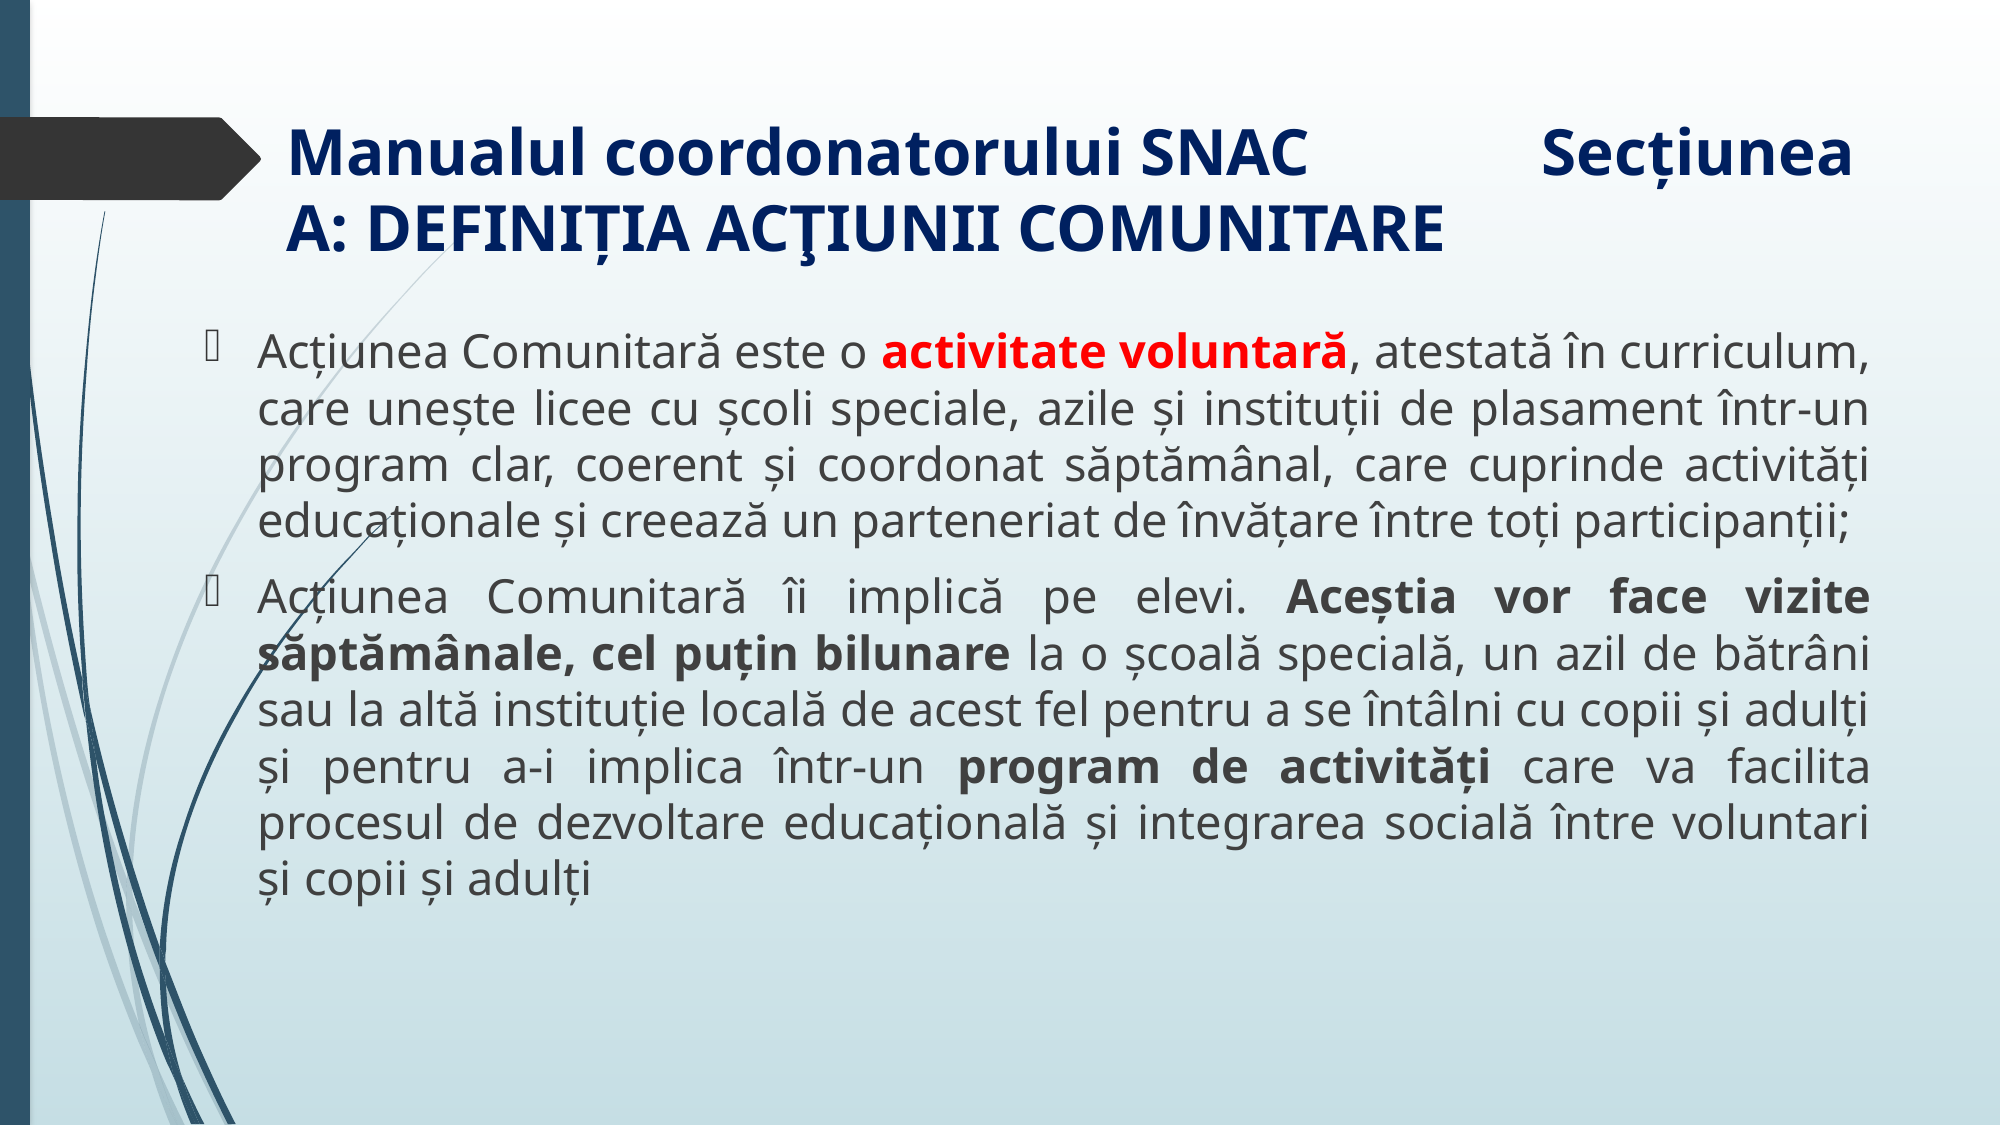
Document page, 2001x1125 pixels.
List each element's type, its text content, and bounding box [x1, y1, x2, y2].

list Acțiunea Comunitară este o activitate voluntară, atestată în curriculum, care unește licee cu școli speciale, azile și instituții de plasament într-un program clar, coerent și coordonat săptămânal, care cuprinde activități educaționale și creează un parteneriat de învățare între toți participanții; Acțiunea Comunitară îi implică pe elevi. Aceștia vor face vizite săptămânale, cel puțin bilunare la o școală specială, un azil de bătrâni sau la altă instituție locală de acest fel pentru a se întâlni cu copii și adulți și pentru a-i implica într-un program de activități care va facilita procesul de dezvoltare educațională și integrarea socială între voluntari și copii și adulți [189, 314, 1888, 970]
title Manualul coordonatorului SNAC Secțiunea A: DEFINIȚIA ACŢIUNII COMUNITARE [271, 104, 1909, 315]
